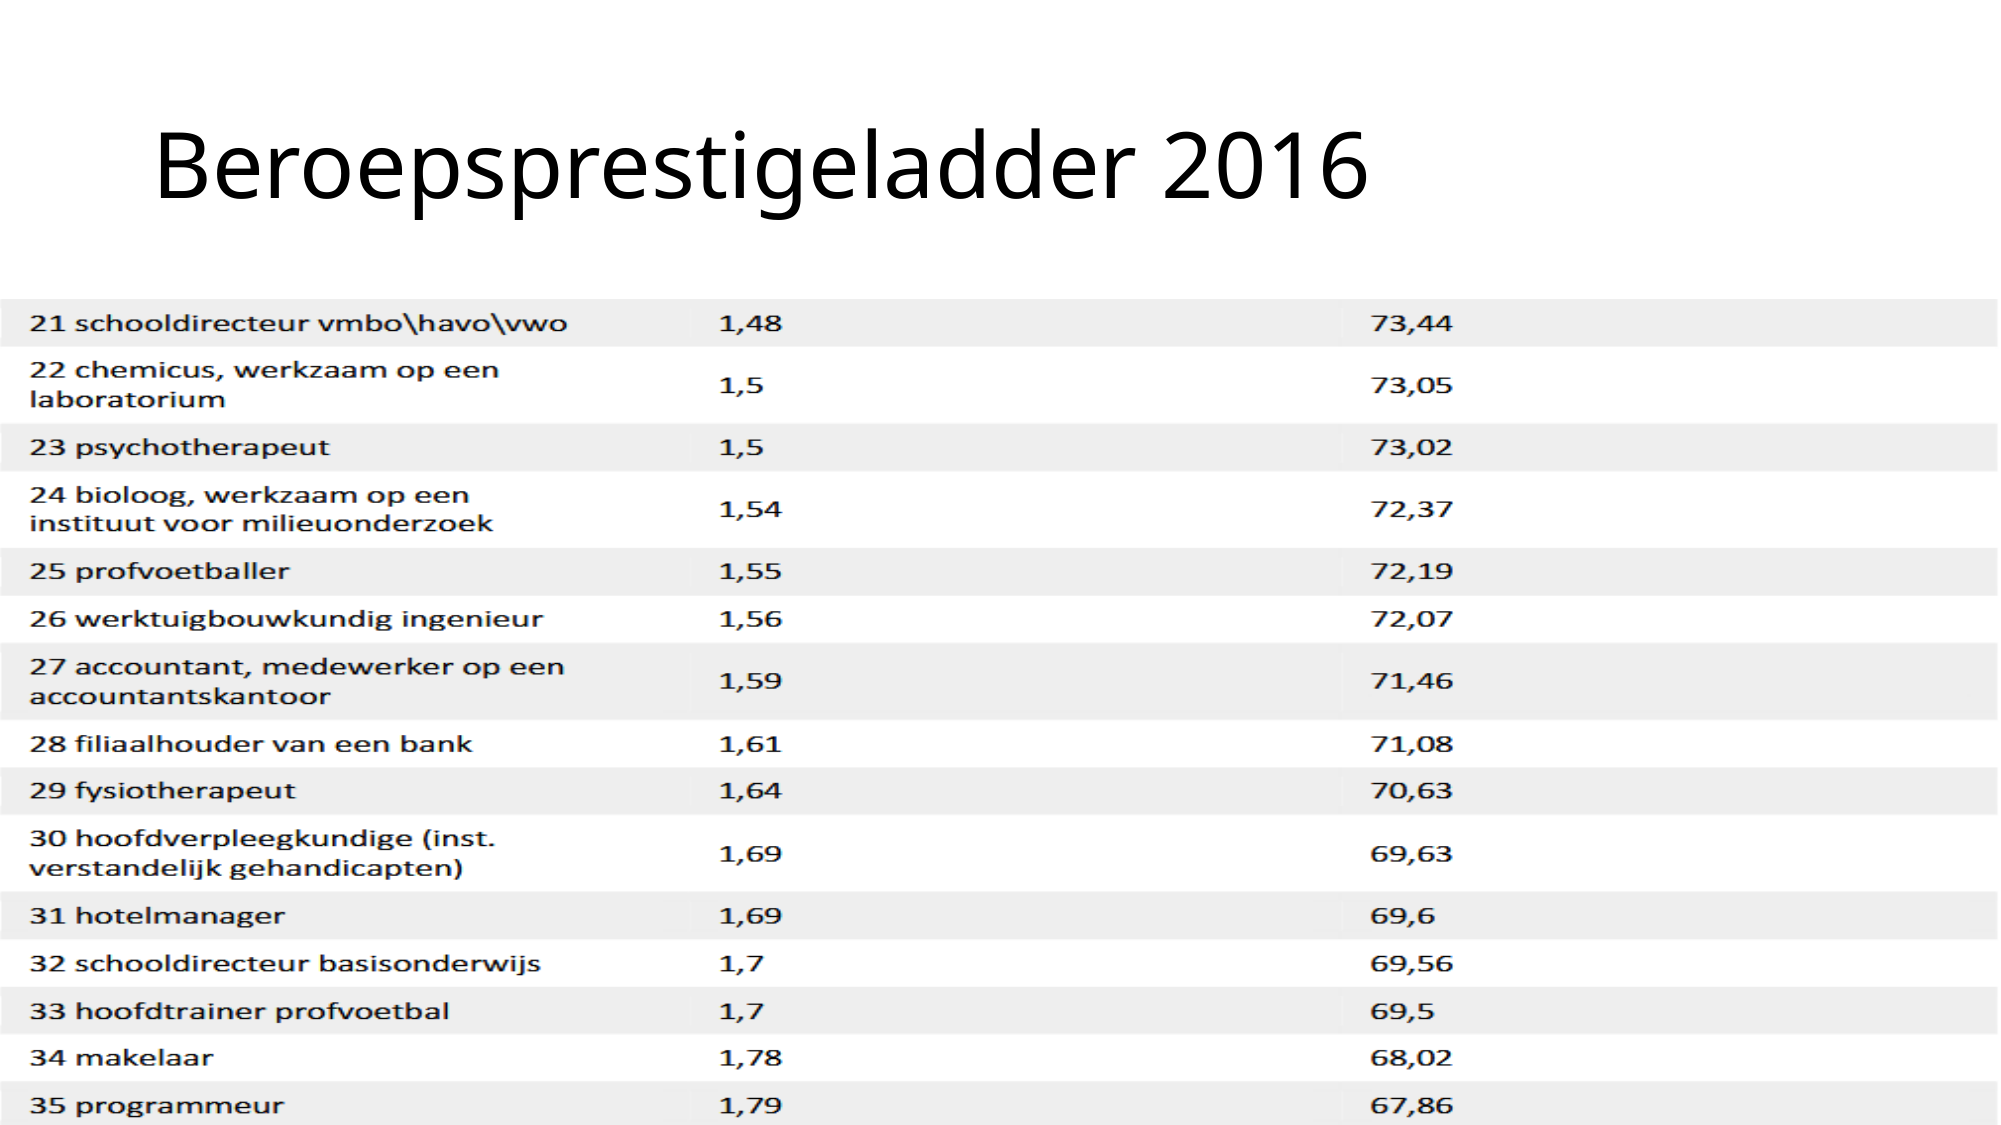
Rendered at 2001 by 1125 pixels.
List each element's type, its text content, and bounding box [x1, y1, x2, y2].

title Beroepsprestigeladder 2016 [137, 59, 1863, 278]
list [0, 299, 2000, 1125]
